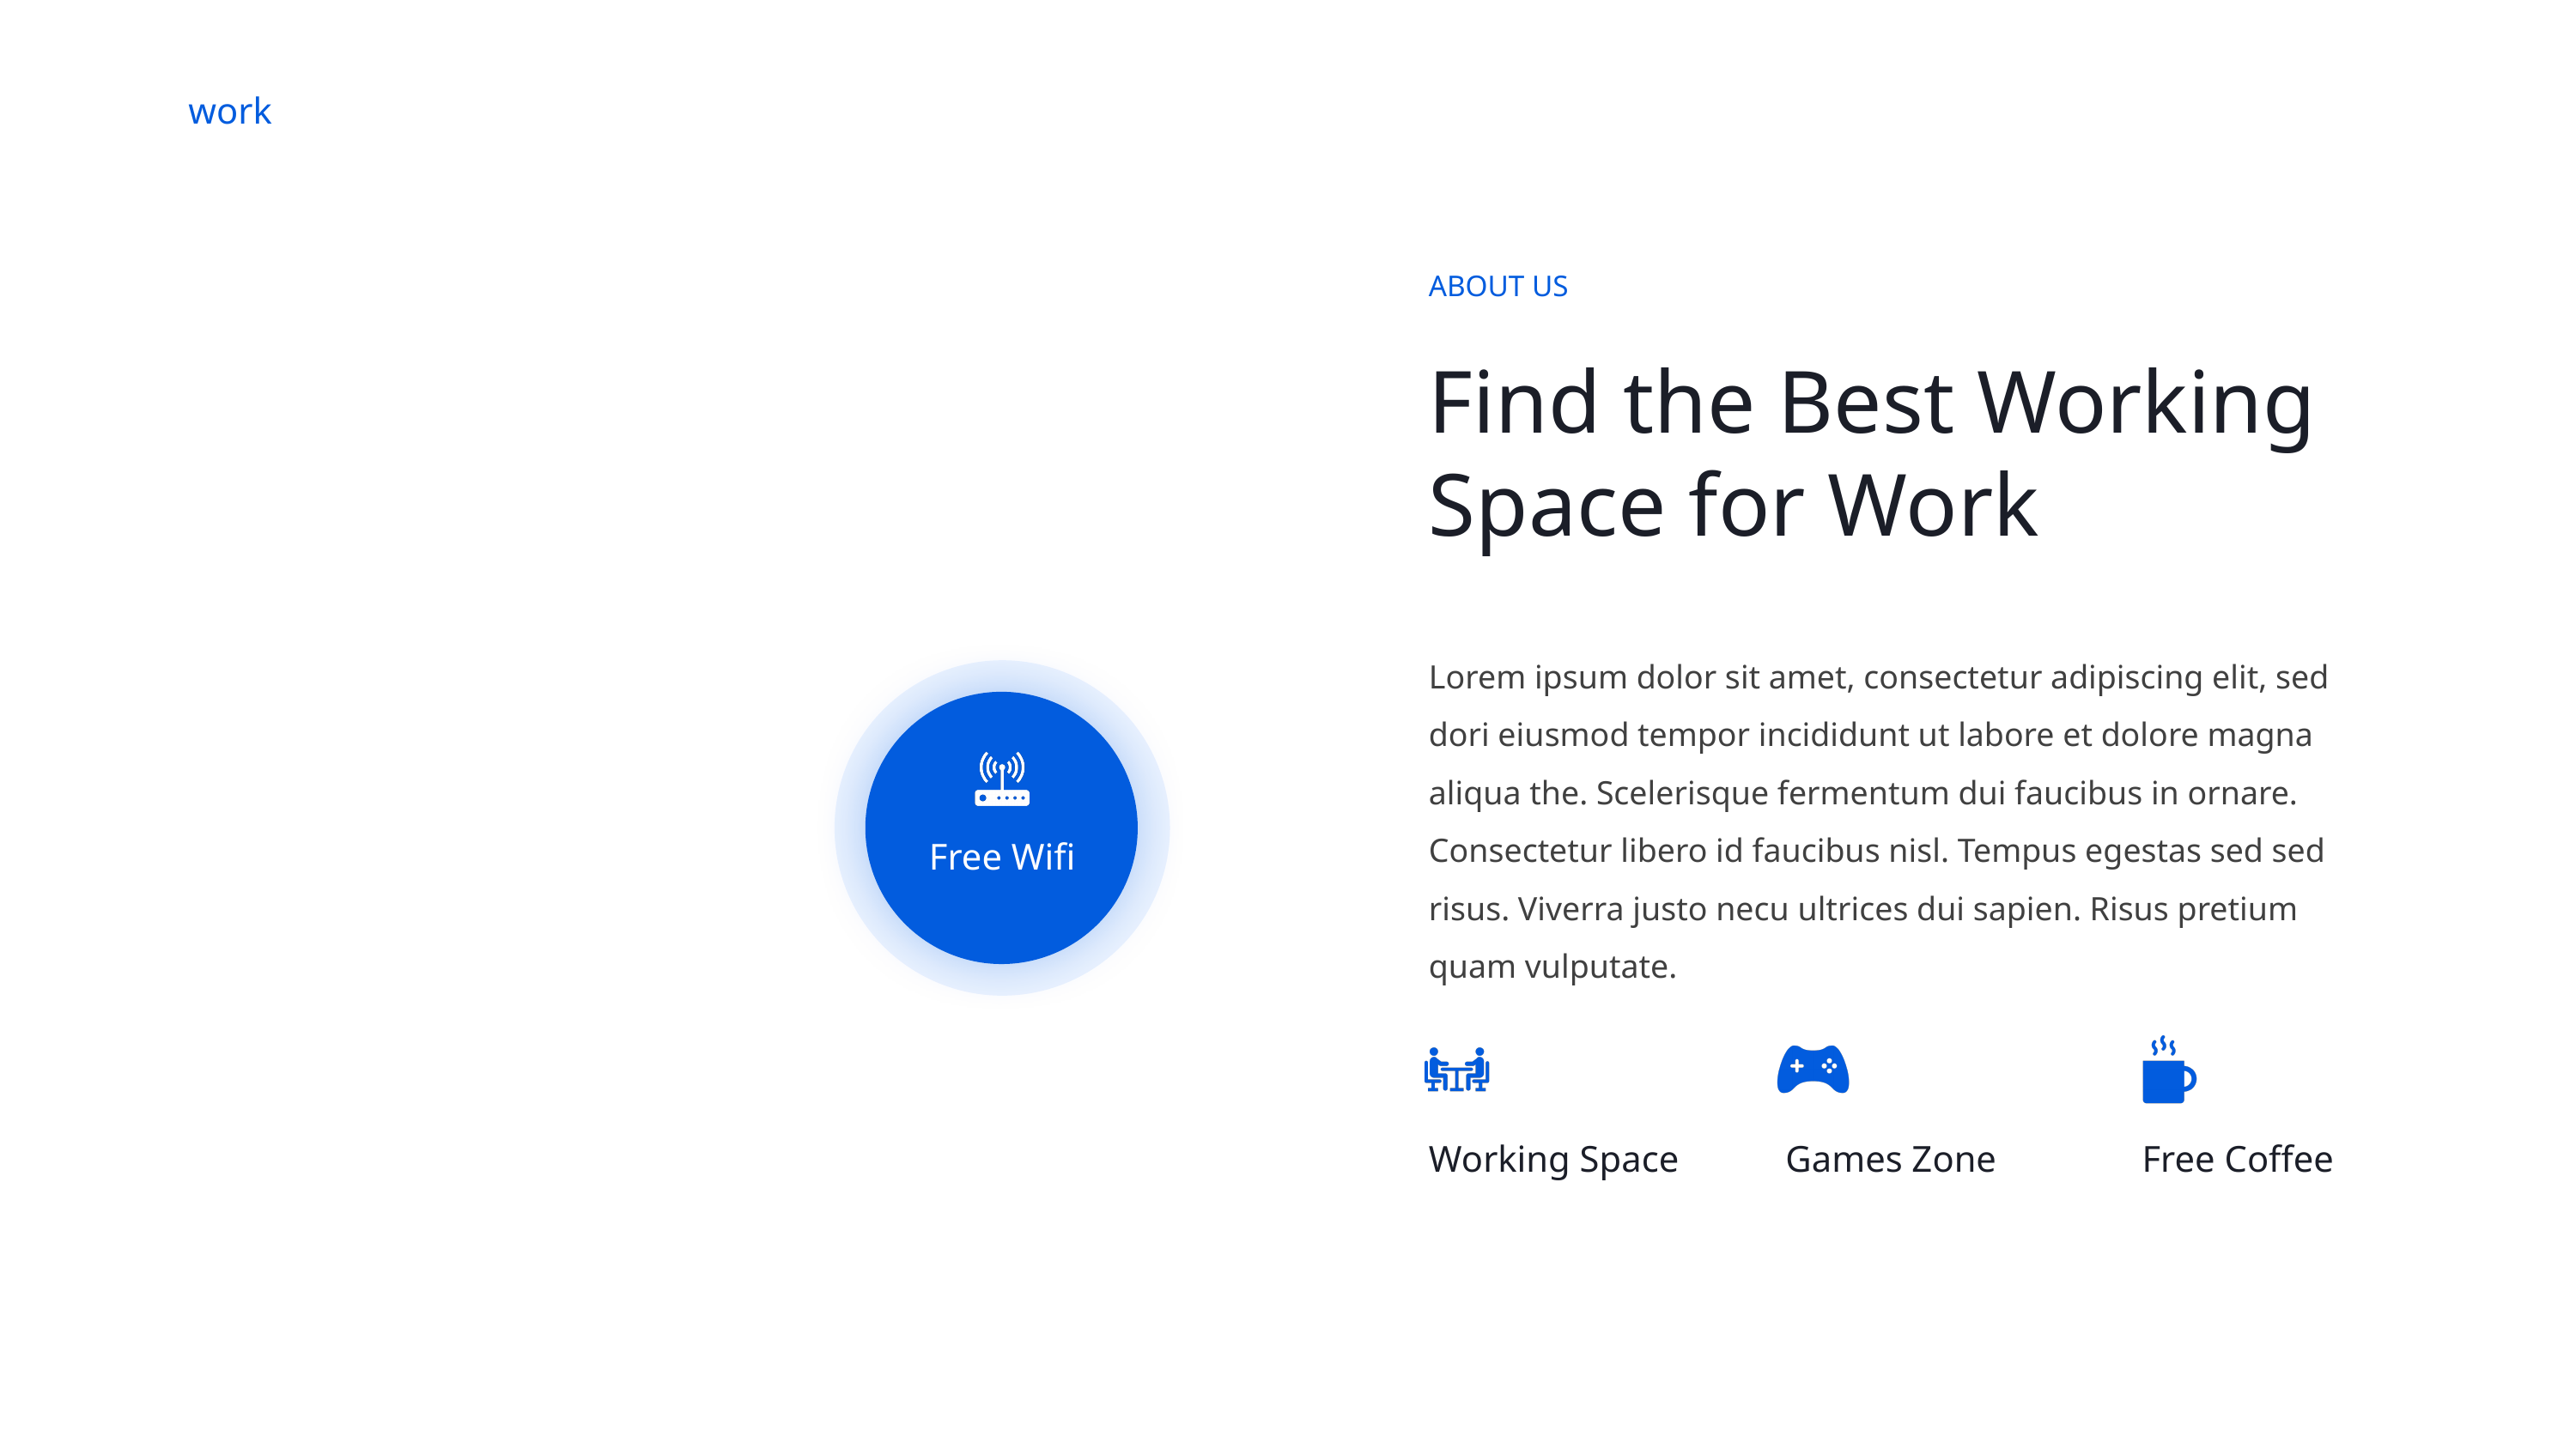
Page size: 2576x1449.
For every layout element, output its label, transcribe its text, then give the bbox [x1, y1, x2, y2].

picture [0, 0, 1194, 1449]
text_box Working Space [1416, 1130, 1772, 1186]
picture [2129, 1028, 2211, 1110]
text_box Free Coffee [2129, 1130, 2434, 1186]
picture [1416, 1028, 1498, 1110]
text_box Find the Best Working Space for Work [1416, 341, 2378, 561]
text_box Games Zone [1772, 1130, 2129, 1186]
picture [1772, 1028, 1854, 1110]
text_box Lorem ipsum dolor sit amet, consectetur adipiscing elit, sed dori eiusmod tempor incididunt ut labore et dolore magna aliqua the. Scelerisque fermentum dui faucibus in ornare. Consectetur libero id faucibus nisl. Tempus egestas sed sed risus. Viverra justo necu ultrices dui sapien. Risus pretium quam vulputate. [1416, 630, 2378, 991]
text_box ABOUT US [1416, 262, 1711, 309]
